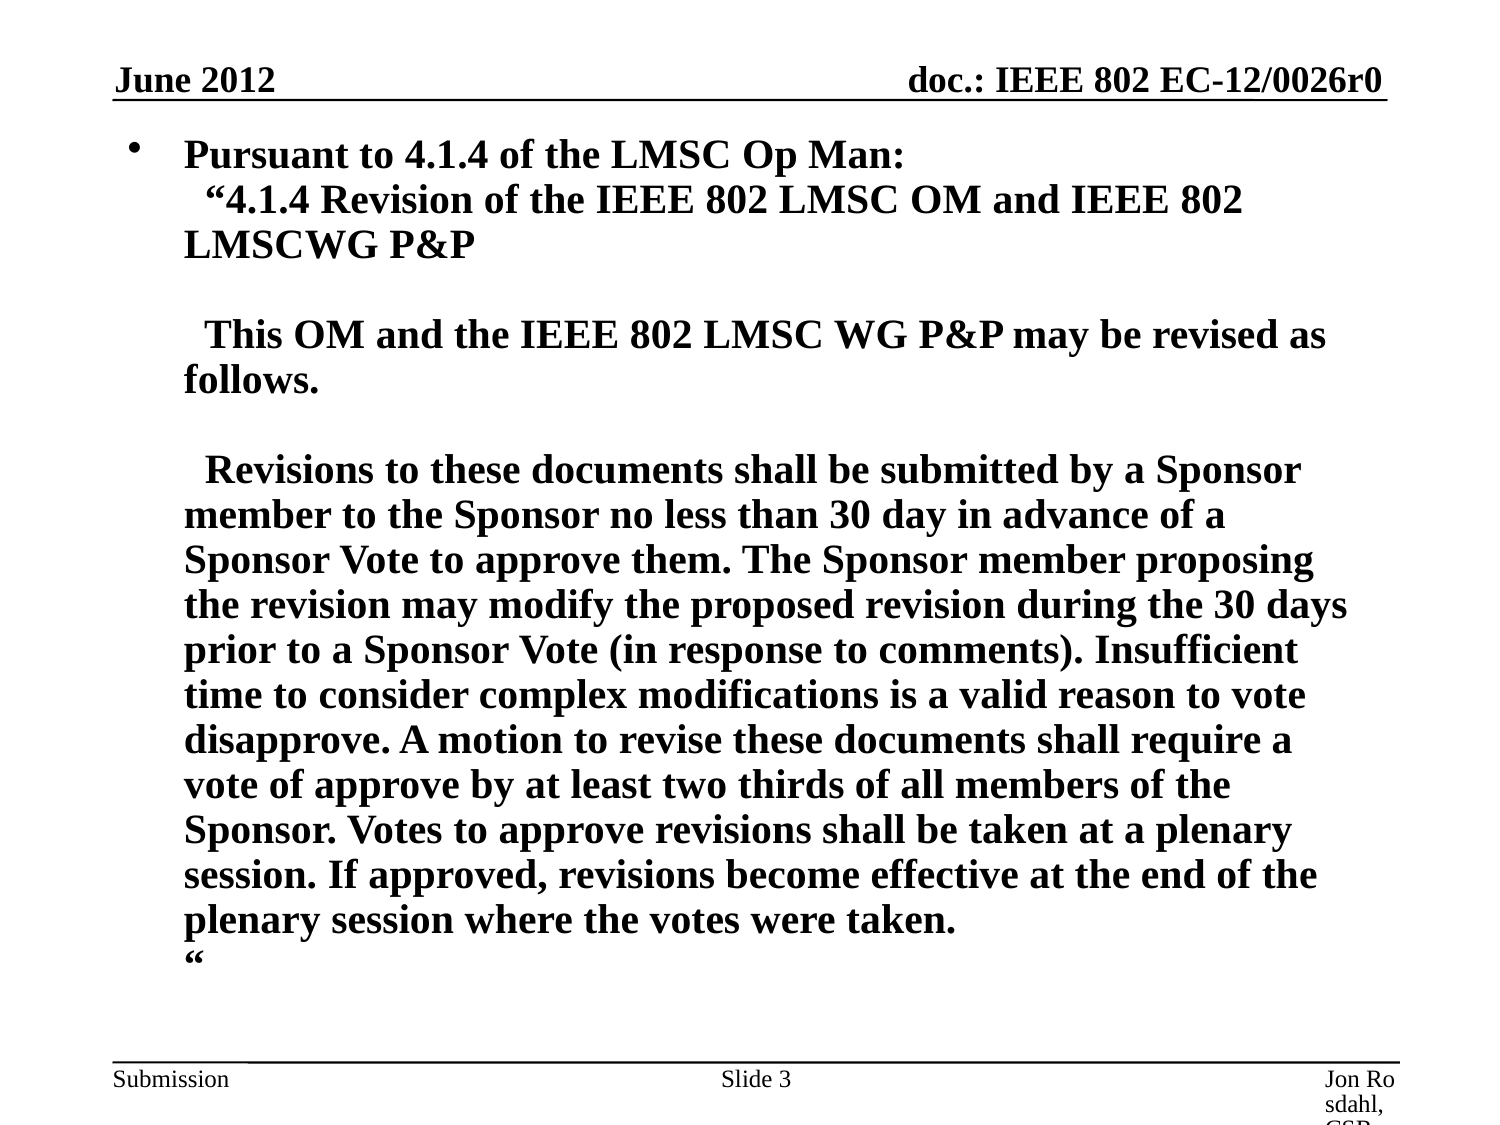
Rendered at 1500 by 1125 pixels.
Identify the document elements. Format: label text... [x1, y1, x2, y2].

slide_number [114, 54, 278, 101]
list Pursuant to 4.1.4 of the LMSC Op Man: “4.1.4 Revision of the IEEE 802 LMSC OM and IEEE 802 LMSCWG P&P This OM and the IEEE 802 LMSC WG P&P may be revised as follows. Revisions to these documents shall be submitted by a Sponsor member to the Sponsor no less than 30 day in advance of a Sponsor Vote to approve them. The Sponsor member proposing the revision may modify the proposed revision during the 30 days prior to a Sponsor Vote (in response to comments). Insufficient time to consider complex modifications is a valid reason to vote disapprove. A motion to revise these documents shall require a vote of approve by at least two thirds of all members of the Sponsor. Votes to approve revisions shall be taken at a plenary session. If approved, revisions become effective at the end of the plenary session where the votes were taken. “ [112, 124, 1388, 1001]
slide_number Slide 3 [712, 1061, 800, 1093]
footer Jon Rosdahl, CSR [1324, 1061, 1402, 1093]
